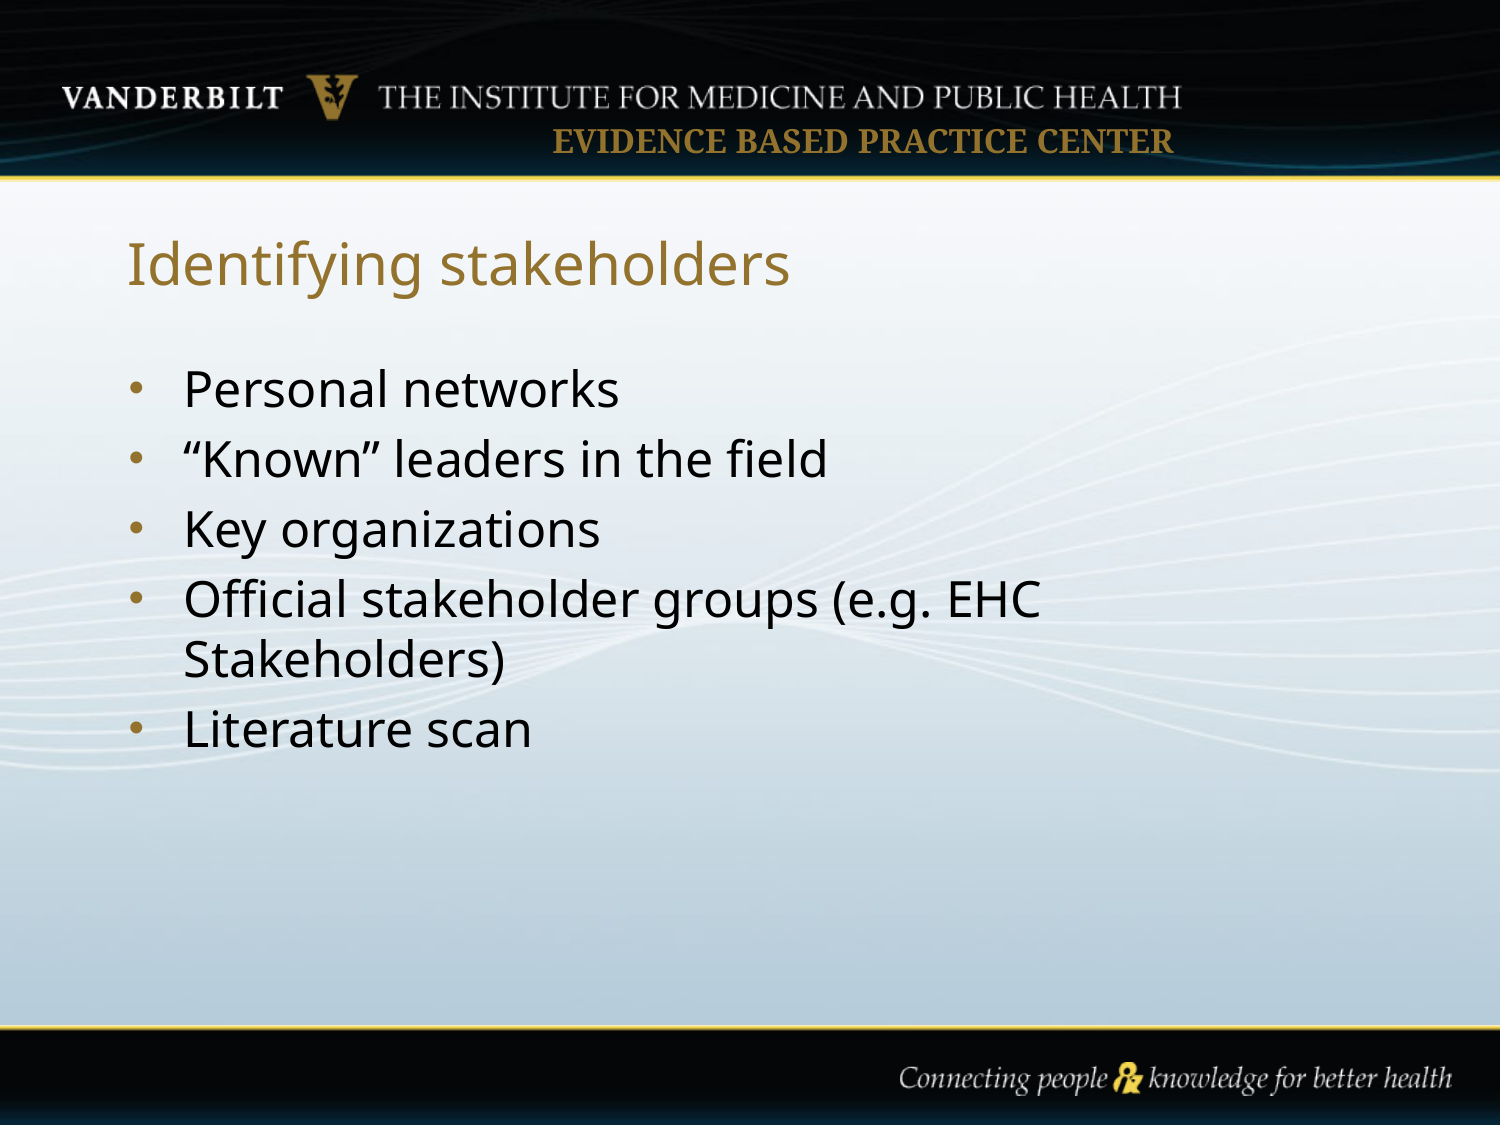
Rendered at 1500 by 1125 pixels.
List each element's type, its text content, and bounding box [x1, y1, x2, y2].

picture [0, 0, 1500, 1125]
list Personal networks “Known” leaders in the field Key organizations Official stakeholder groups (e.g. EHC Stakeholders) Literature scan [112, 349, 1388, 988]
title Identifying stakeholders [112, 212, 1388, 313]
